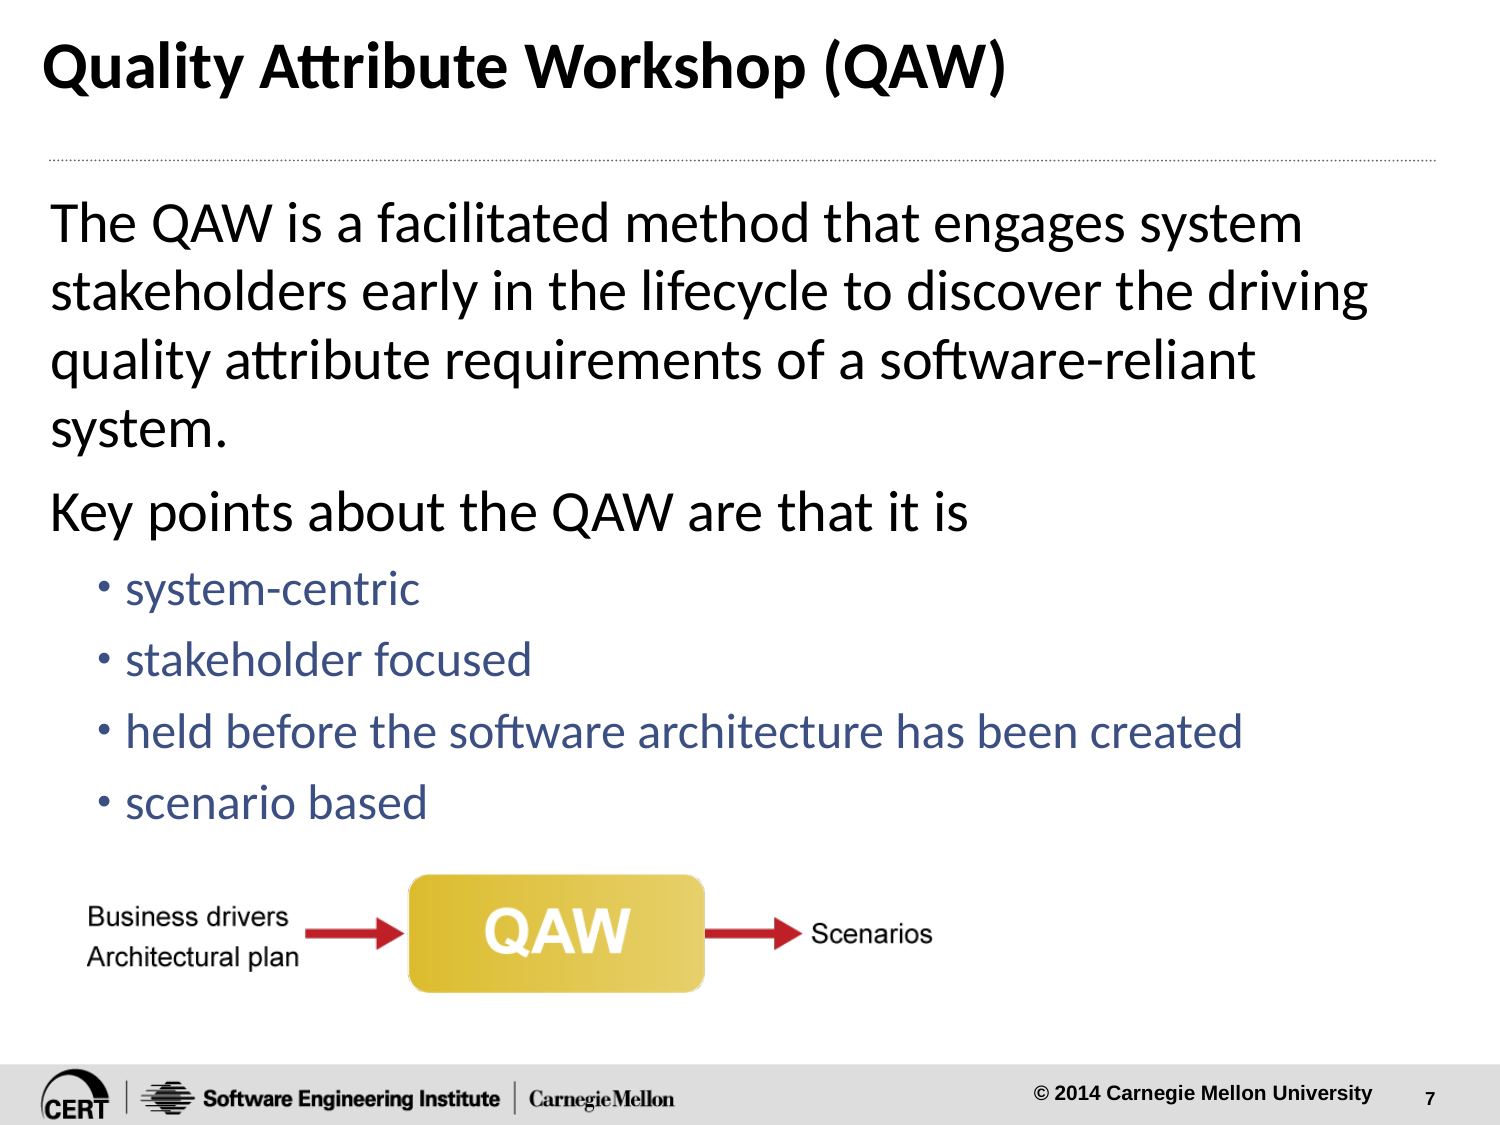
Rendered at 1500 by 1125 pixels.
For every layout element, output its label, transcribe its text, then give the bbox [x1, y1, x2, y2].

picture [87, 874, 933, 993]
list The QAW is a facilitated method that engages system stakeholders early in the lifecycle to discover the driving quality attribute requirements of a software-reliant system. Key points about the QAW are that it is system-centric stakeholder focused held before the software architecture has been created scenario based [49, 187, 1438, 1001]
picture [24, 1065, 688, 1125]
title Quality Attribute Workshop (QAW) [42, 37, 1434, 155]
